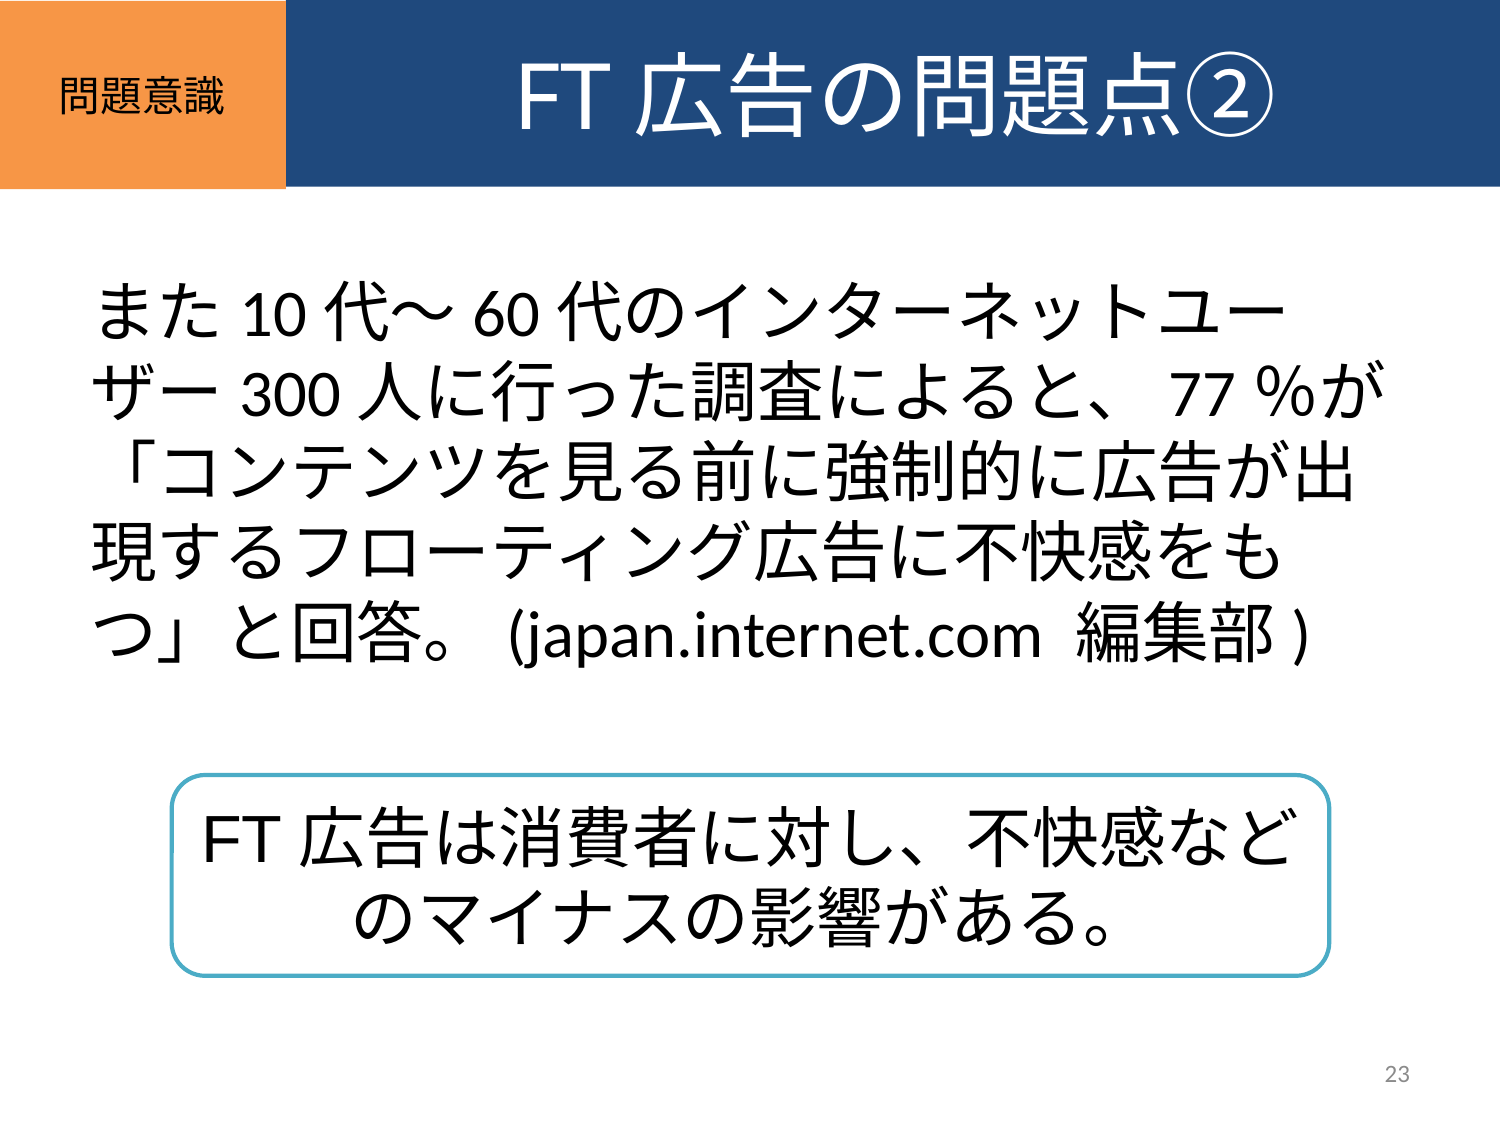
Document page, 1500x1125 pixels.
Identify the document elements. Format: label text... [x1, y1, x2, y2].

text_box 問題意識 [0, 0, 288, 191]
list また10代～60代のインターネットユーザー300人に行った調査によると、77％が「コンテンツを見る前に強制的に広告が出現するフローティング広告に不快感をもつ」と回答。(japan.internet.com 編集部) [75, 262, 1425, 693]
text_box FT広告は消費者に対し、不快感などのマイナスの影響がある。 [169, 772, 1332, 978]
slide_number 23 [1074, 1042, 1425, 1103]
text_box FT広告の問題点② [288, 0, 1500, 189]
